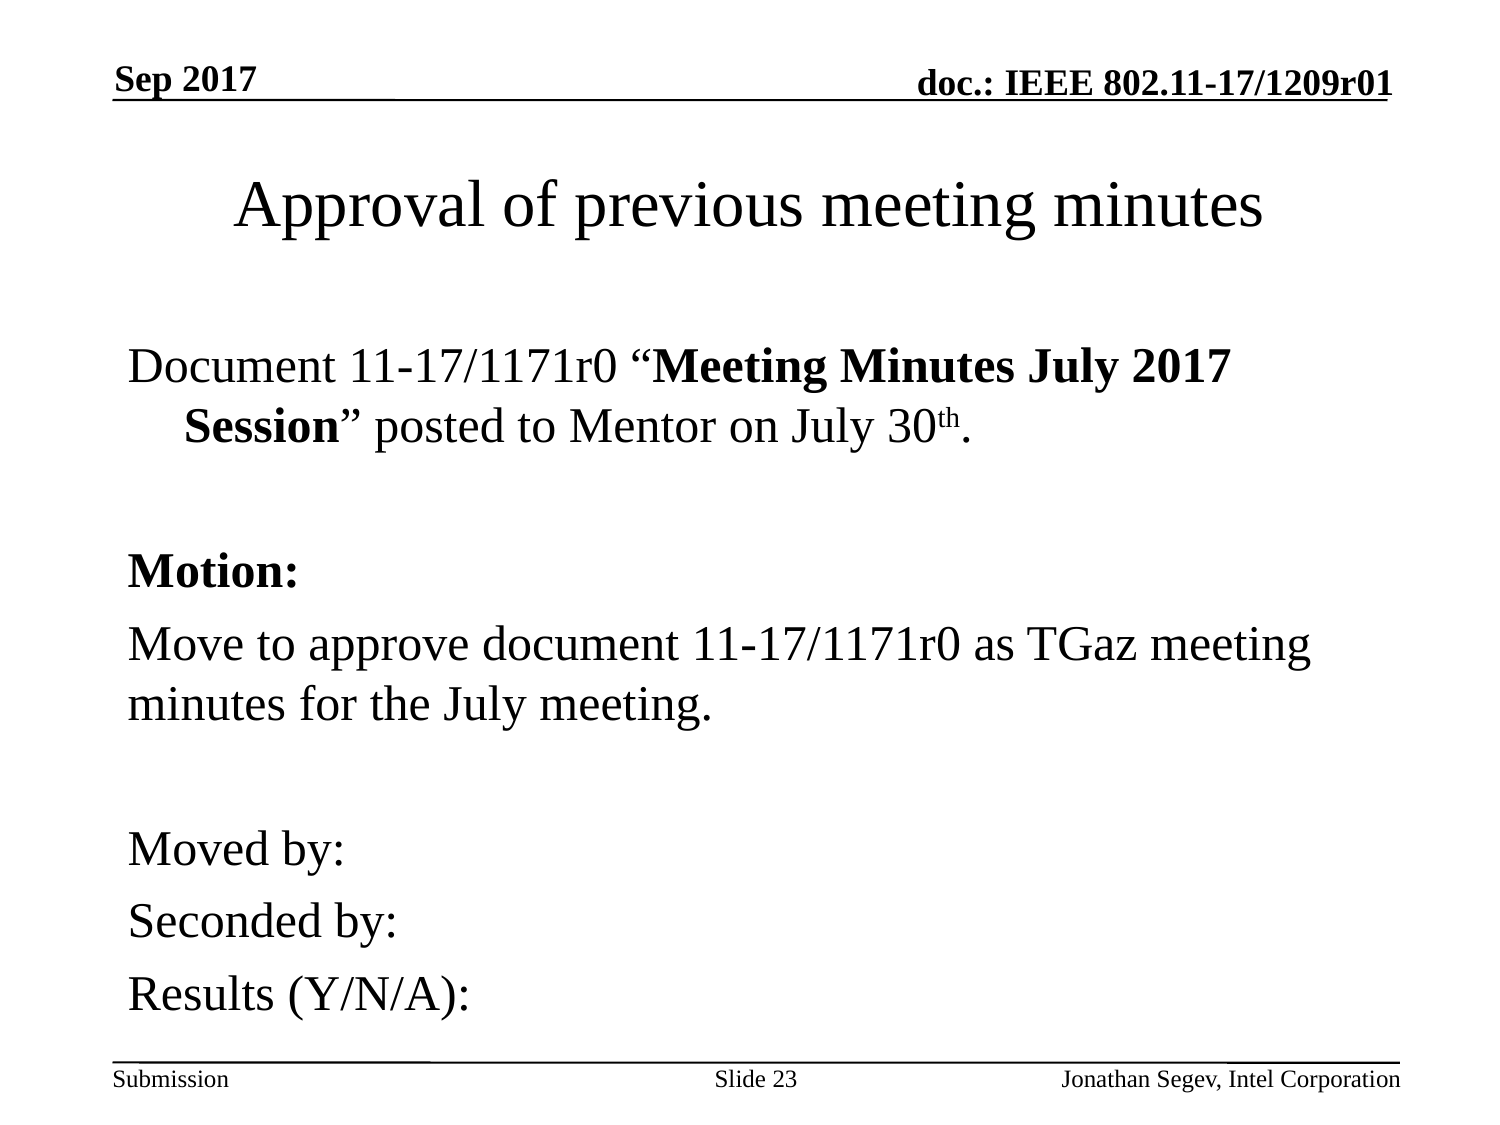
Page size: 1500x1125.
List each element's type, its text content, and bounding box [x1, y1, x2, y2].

list Document 11-17/1171r0 “Meeting Minutes July 2017 Session” posted to Mentor on July 30th. Motion: Move to approve document 11-17/1171r0 as TGaz meeting minutes for the July meeting. Moved by: Seconded by: Results (Y/N/A): [112, 324, 1388, 1000]
footer Jonathan Segev, Intel Corporation [878, 1061, 1402, 1093]
title Approval of previous meeting minutes [112, 112, 1388, 288]
slide_number Slide 23 [712, 1061, 800, 1123]
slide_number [114, 54, 423, 100]
